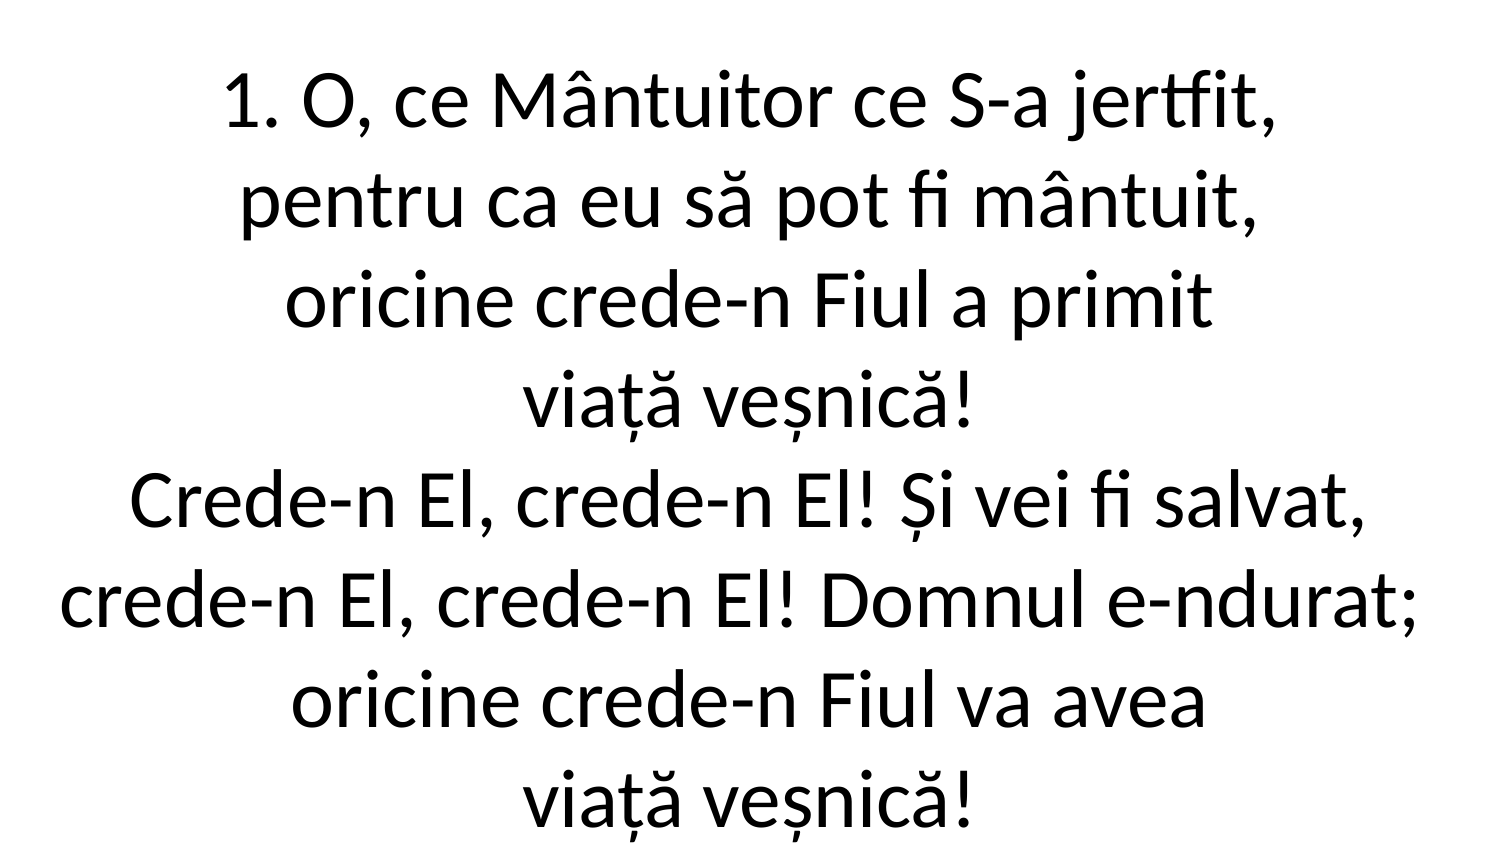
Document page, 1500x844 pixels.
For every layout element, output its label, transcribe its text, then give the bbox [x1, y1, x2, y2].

text_box 1. O, ce Mântuitor ce S-a jertfit, pentru ca eu să pot fi mântuit, oricine crede-n Fiul a primit viață veșnică! Crede-n El, crede-n El! Și vei fi salvat, crede-n El, crede-n El! Domnul e-ndurat; oricine crede-n Fiul va avea viață veșnică! [44, 0, 1456, 844]
